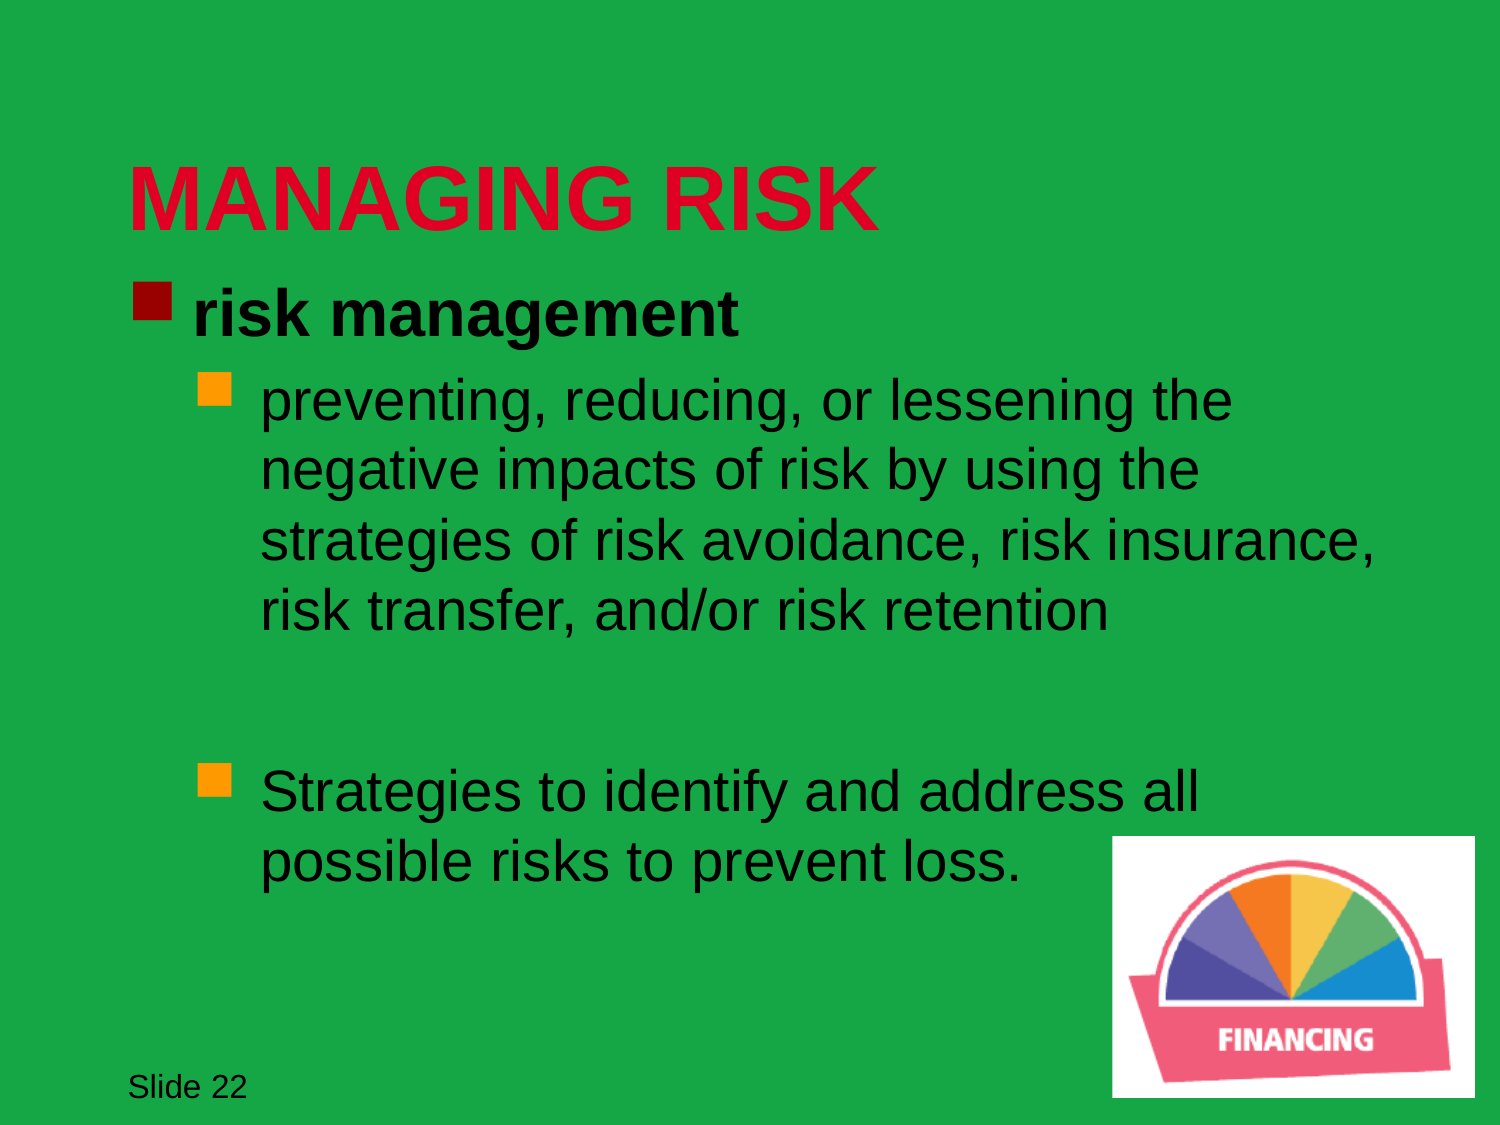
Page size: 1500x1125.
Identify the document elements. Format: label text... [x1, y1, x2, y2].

title MANAGING RISK [112, 99, 1388, 262]
picture [1112, 836, 1476, 1098]
list risk management preventing, reducing, or lessening the negative impacts of risk by using the strategies of risk avoidance, risk insurance, risk transfer, and/or risk retention Strategies to identify and address all possible risks to prevent loss. [112, 262, 1400, 1050]
slide_number Slide 22 [112, 1050, 425, 1113]
